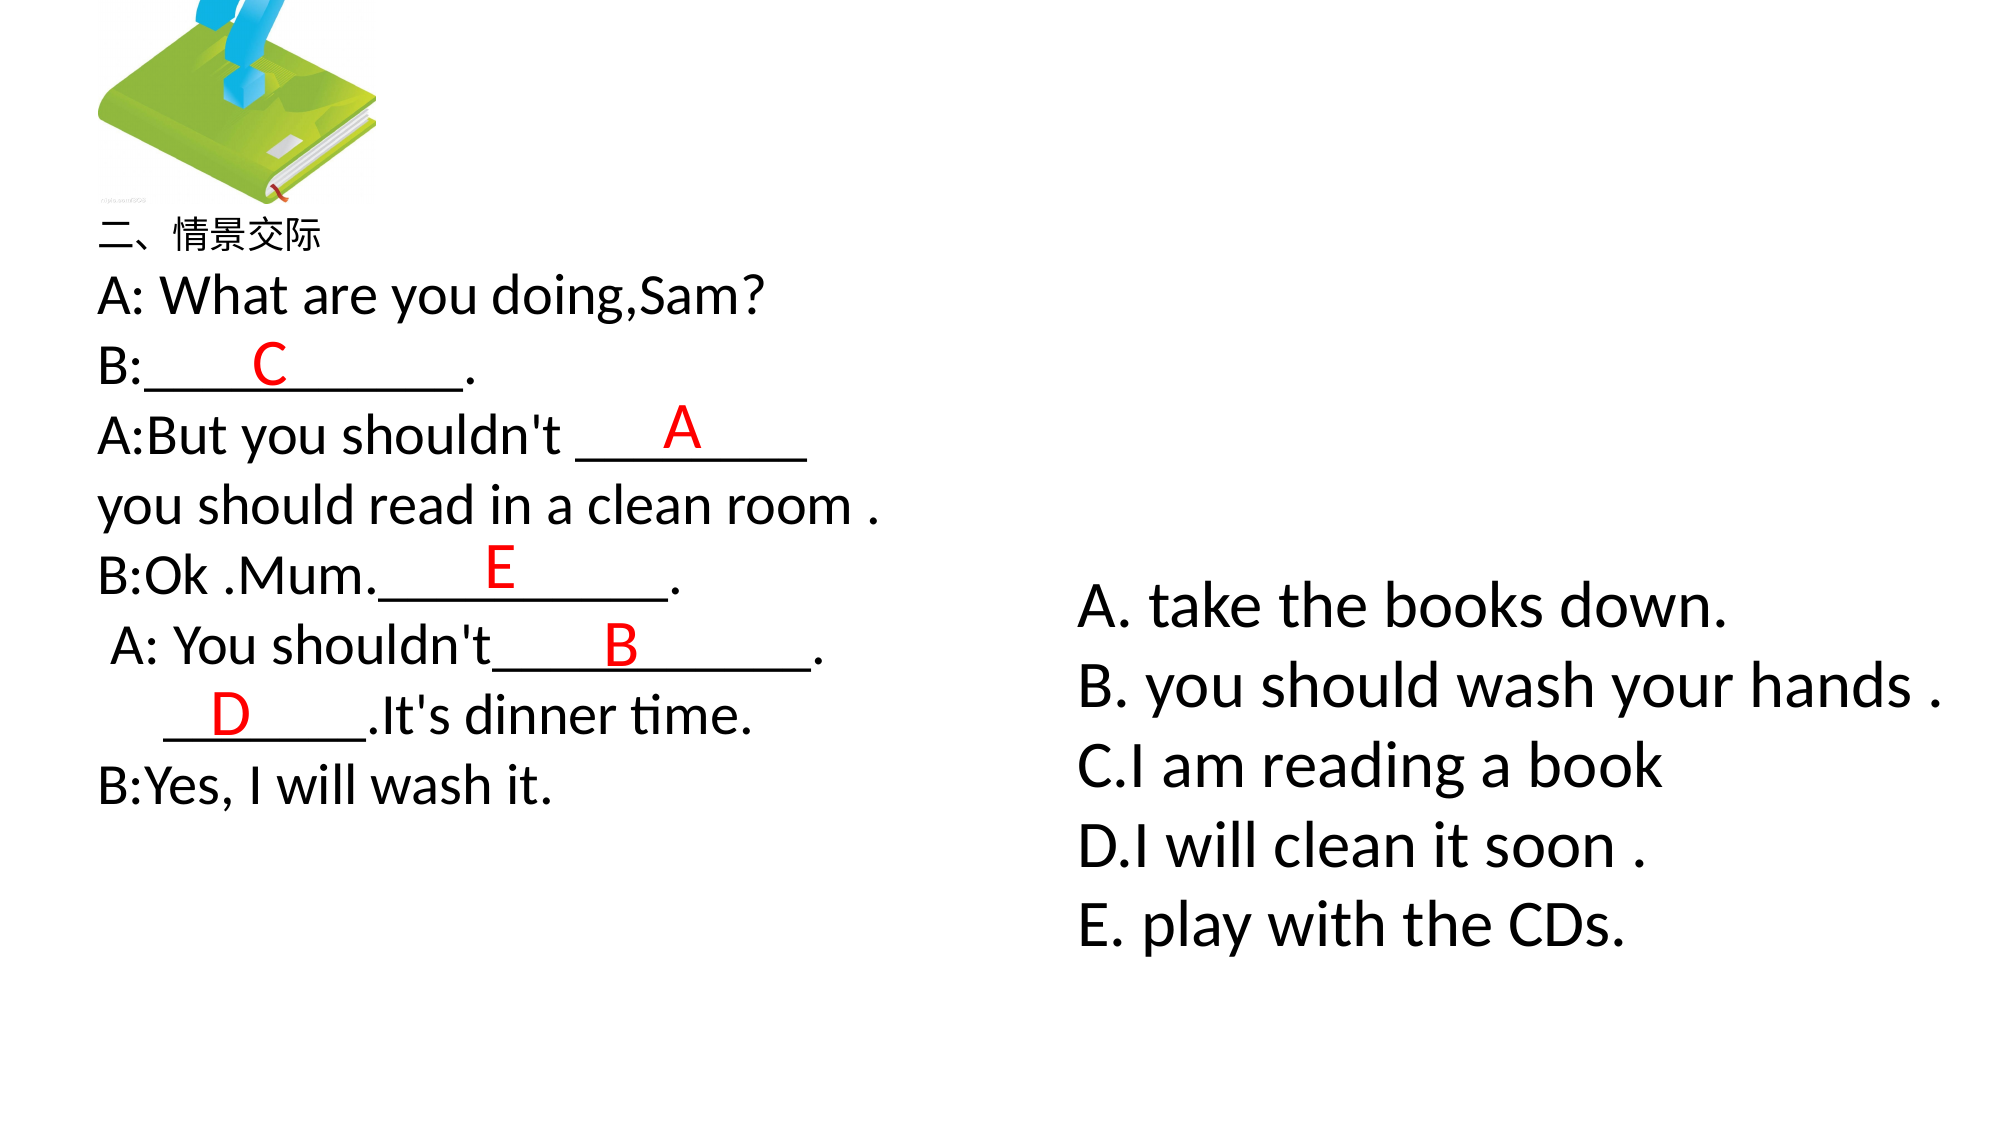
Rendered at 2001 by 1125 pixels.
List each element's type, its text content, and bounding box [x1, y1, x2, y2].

text_box 二、情景交际 A: What are you doing,Sam? B:___________. A:But you shouldn't ________ you should read in a clean room . B:Ok .Mum.__________. A: You shouldn't___________. _______.It's dinner time. B:Yes, I will wash it. [82, 203, 1001, 914]
text_box D [195, 661, 332, 756]
text_box A. take the books down. B. you should wash your hands . C.I am reading a book D.I will clean it soon . E. play with the CDs. [1062, 553, 2000, 968]
picture [98, 0, 376, 204]
text_box E [469, 514, 614, 610]
text_box A [648, 374, 839, 470]
text_box B [589, 592, 758, 687]
text_box C [238, 311, 376, 407]
